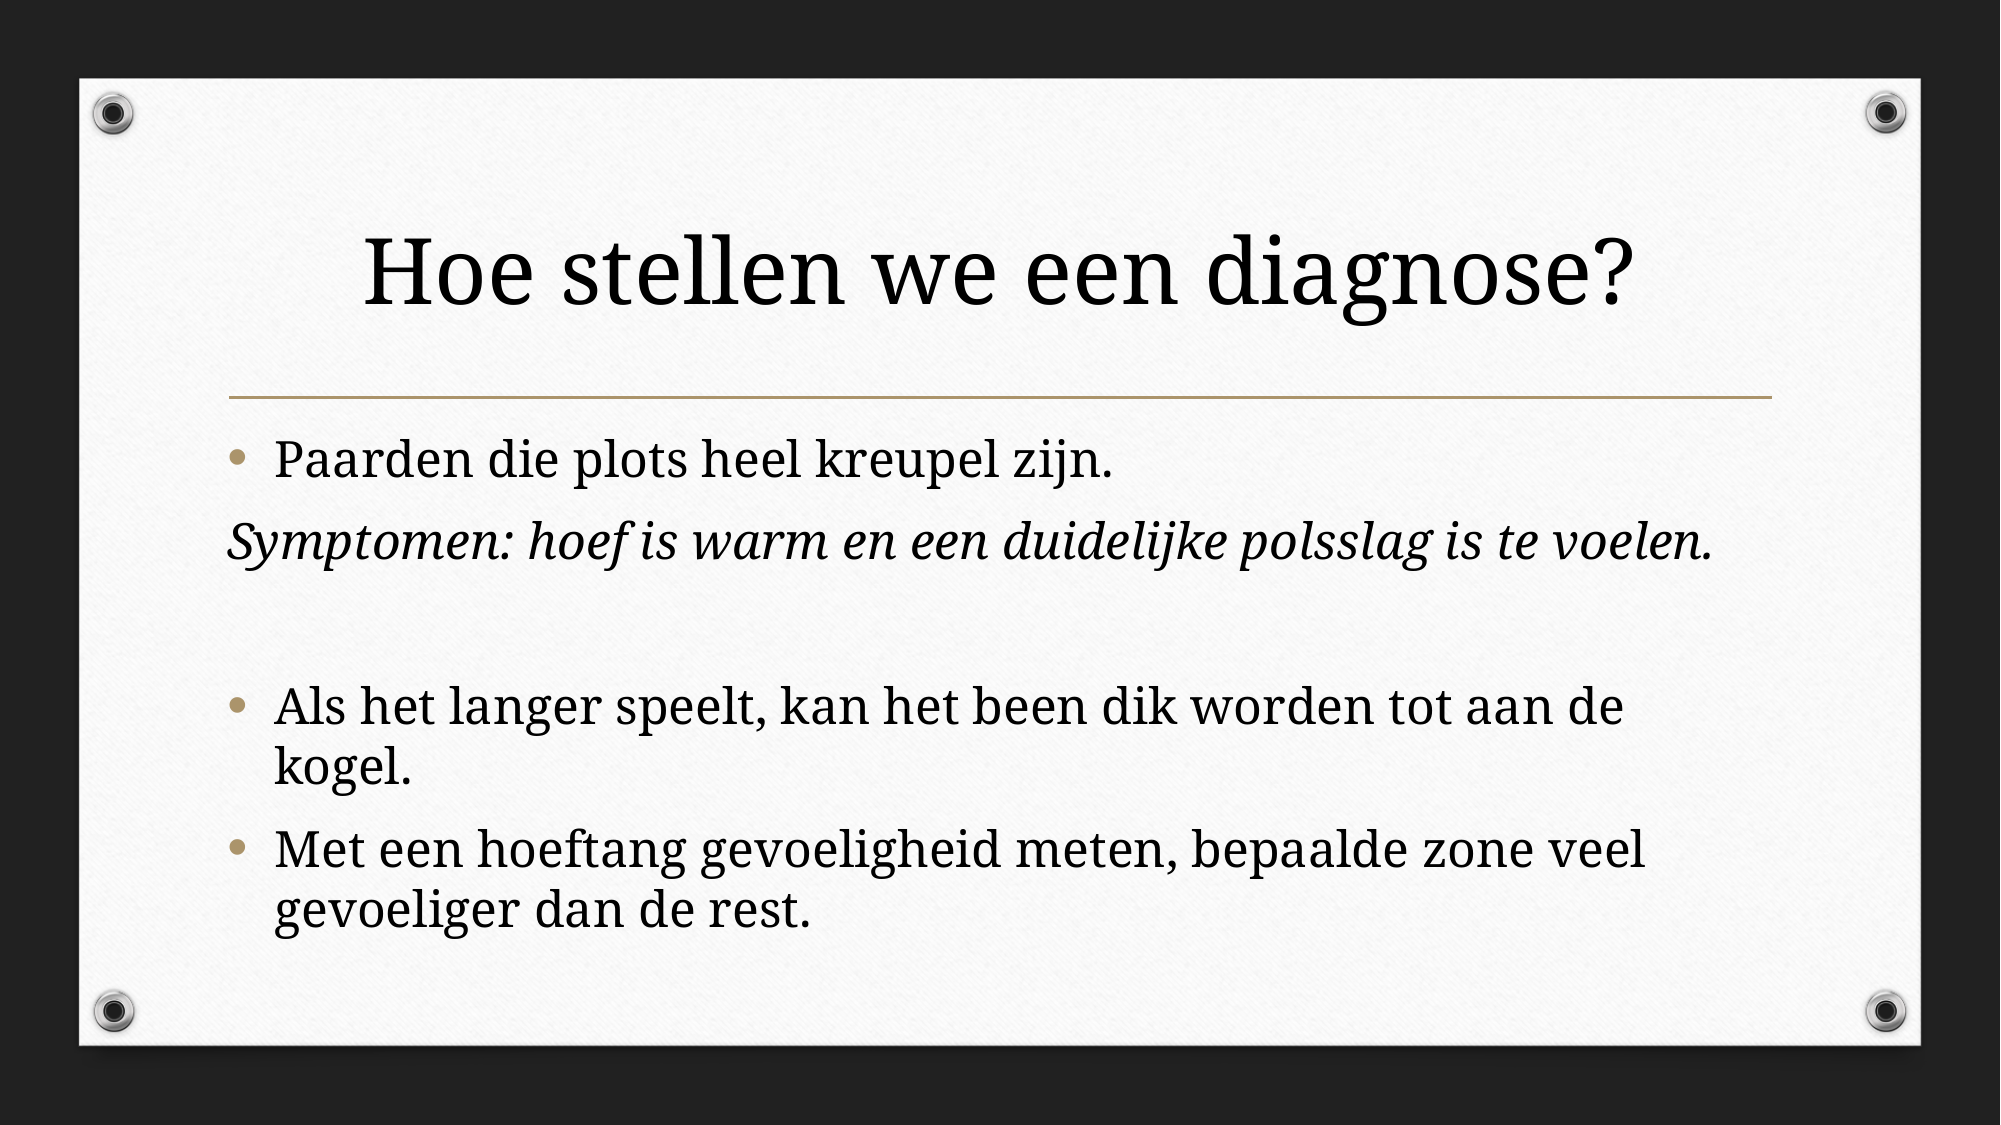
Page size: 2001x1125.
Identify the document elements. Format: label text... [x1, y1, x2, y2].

list Paarden die plots heel kreupel zijn. Symptomen: hoef is warm en een duidelijke polsslag is te voelen. Als het langer speelt, kan het been dik worden tot aan de kogel. Met een hoeftang gevoeligheid meten, bepaalde zone veel gevoeliger dan de rest. [212, 419, 1788, 964]
title Hoe stellen we een diagnose? [212, 161, 1788, 375]
picture [0, 0, 2000, 1125]
